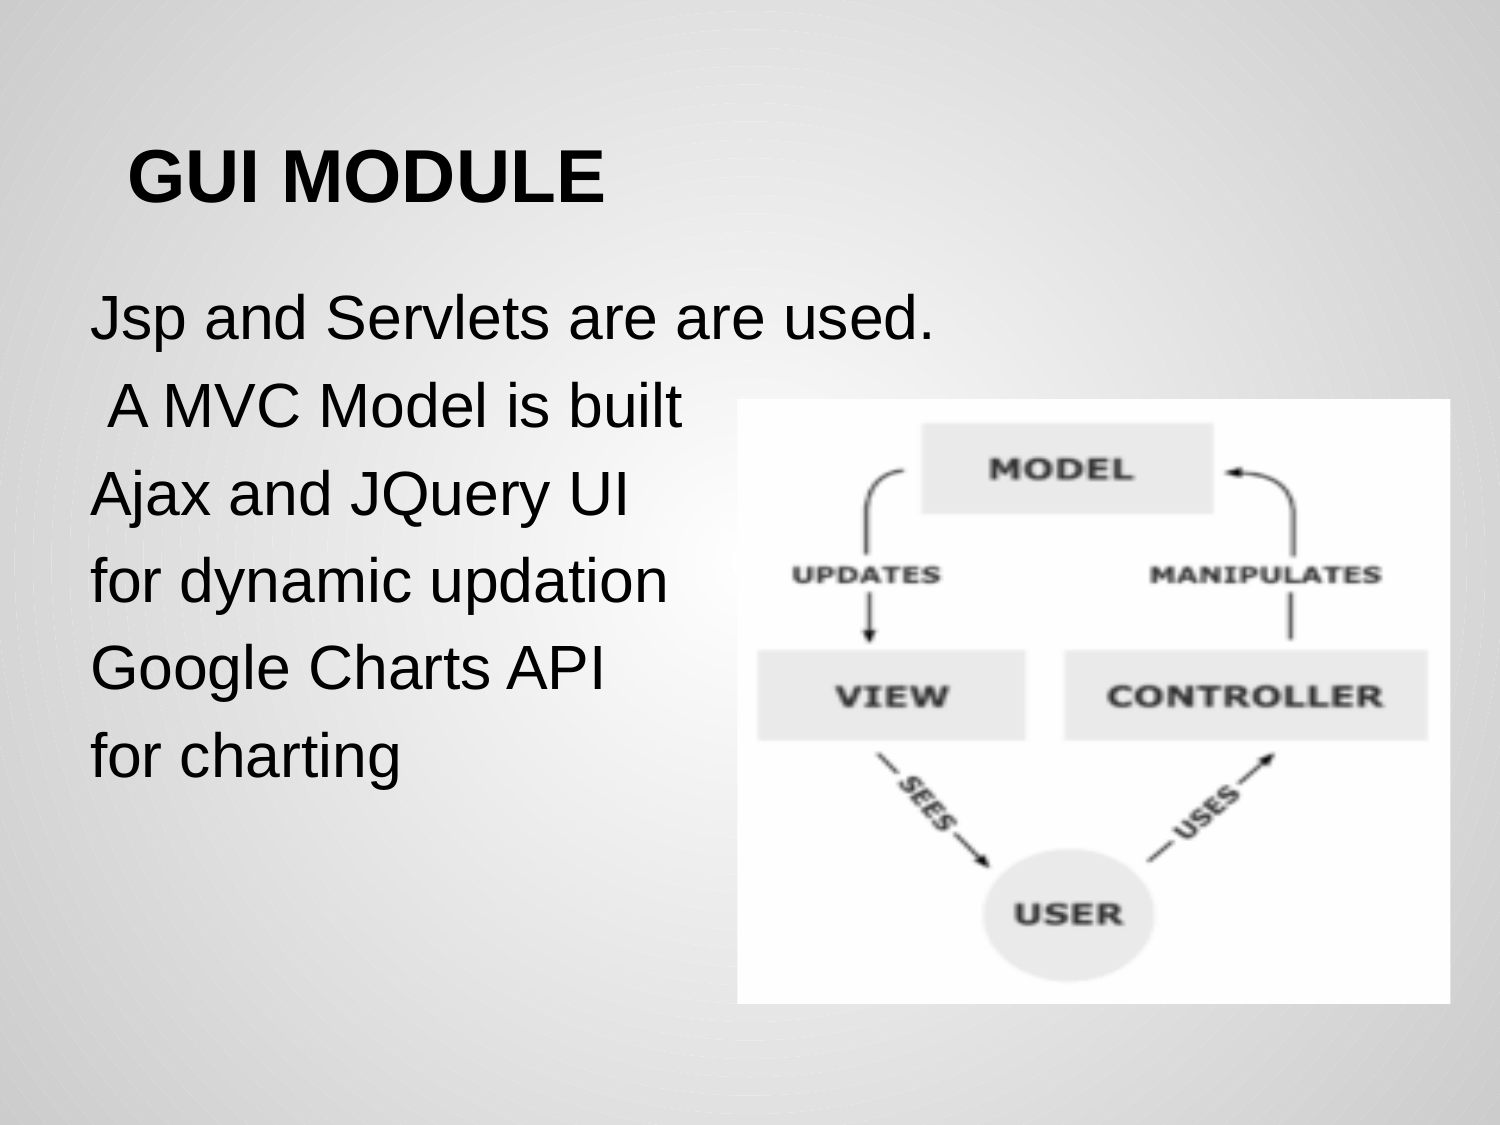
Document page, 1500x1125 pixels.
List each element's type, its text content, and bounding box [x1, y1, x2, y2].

list Jsp and Servlets are are used. A MVC Model is built Ajax and JQuery UI for dynamic updation Google Charts API for charting [75, 262, 1425, 1078]
text_box [737, 399, 1451, 1004]
title GUI MODULE [75, 45, 1425, 233]
